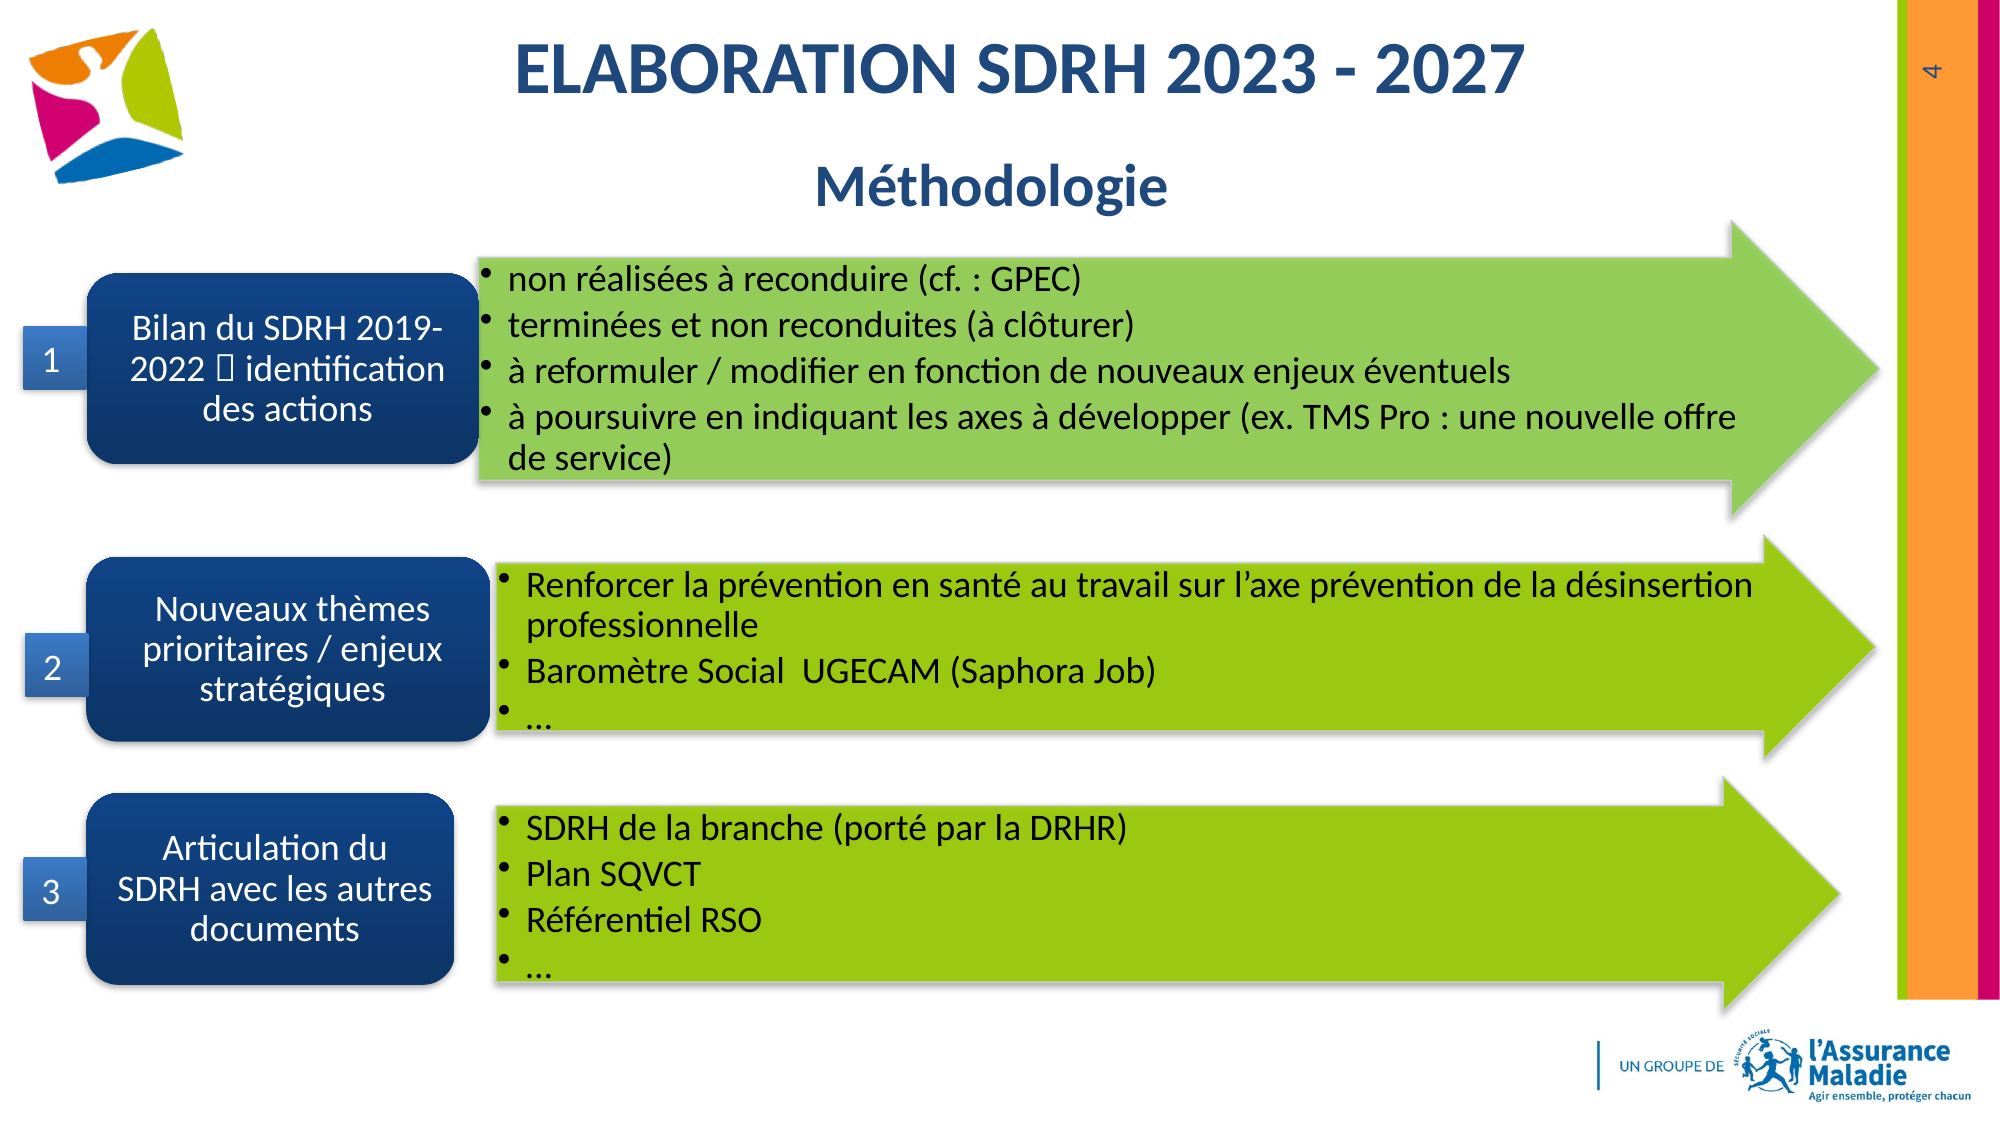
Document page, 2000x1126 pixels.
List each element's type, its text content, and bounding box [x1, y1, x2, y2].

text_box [86, 219, 1882, 1012]
title Elaboration SDRH 2023 - 2027 [232, 4, 1810, 123]
list Méthodologie [54, 137, 1929, 1012]
picture [1564, 1014, 1998, 1126]
picture [24, 24, 183, 179]
text_box 3 [23, 857, 80, 921]
text_box 2 [25, 633, 80, 697]
text_box 1 [23, 326, 80, 390]
slide_number 4 [1903, 19, 1993, 98]
